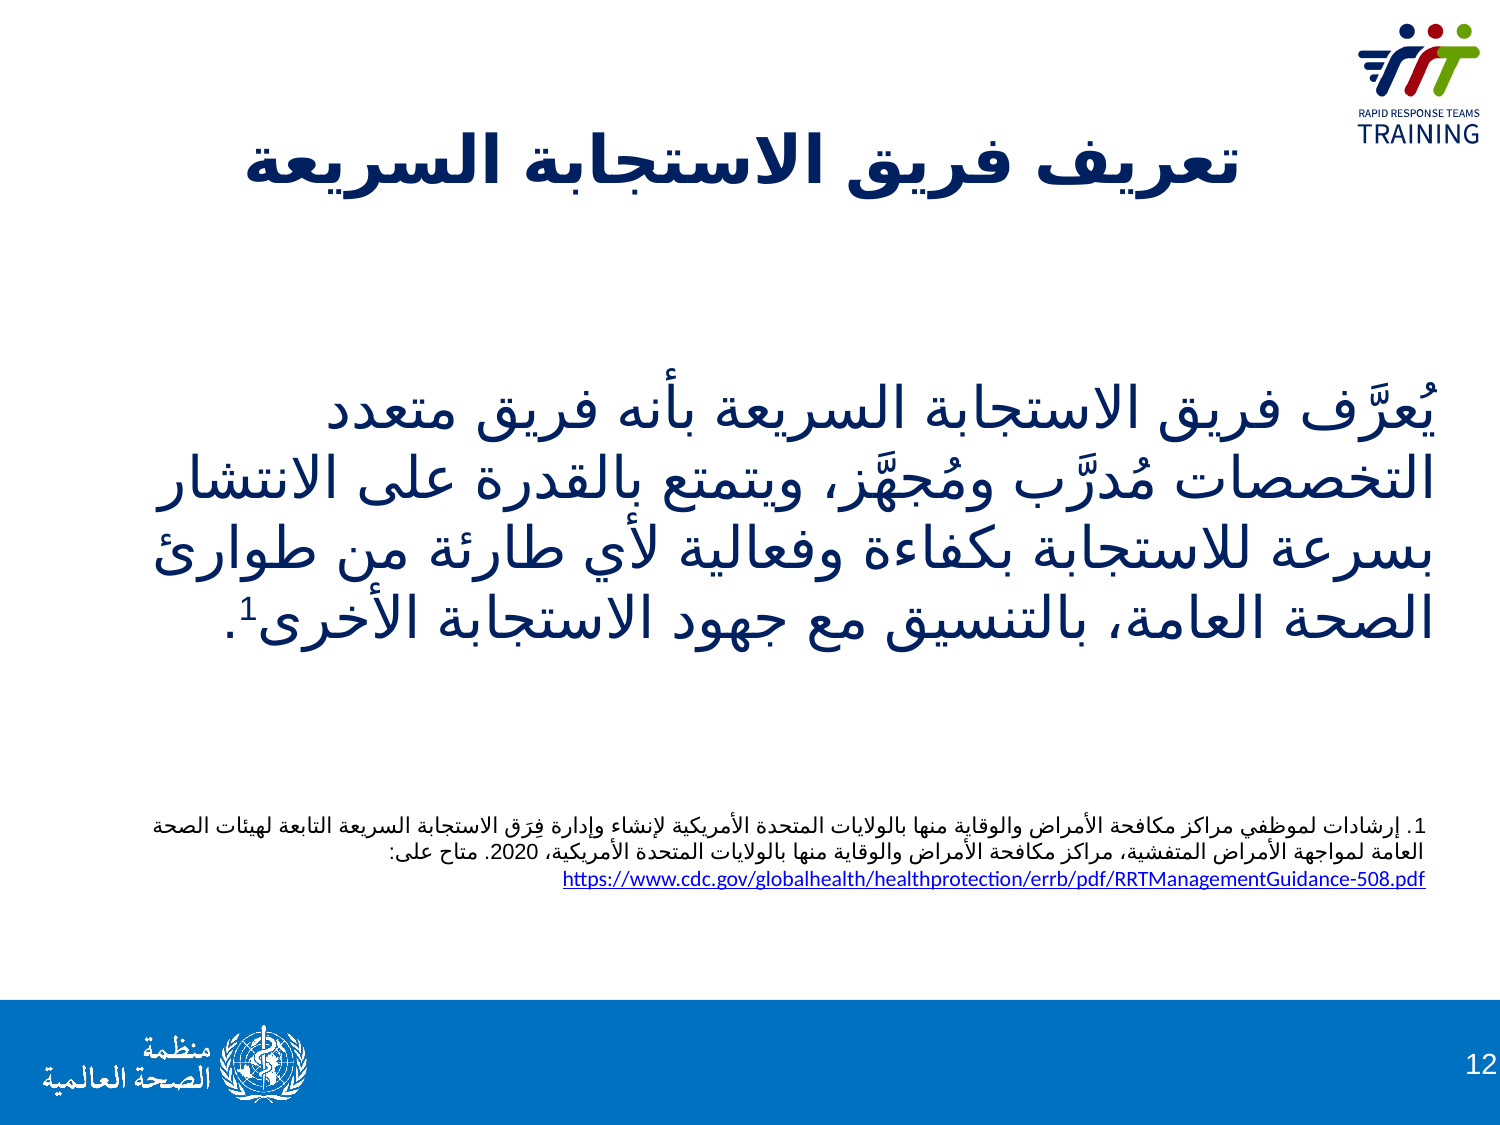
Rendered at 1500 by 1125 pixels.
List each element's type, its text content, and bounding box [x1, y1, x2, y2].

list يُعرَّف فريق الاستجابة السريعة بأنه فريق متعدد التخصصات مُدرَّب ومُجهَّز، ويتمتع بالقدرة على الانتشار بسرعة للاستجابة بكفاءة وفعالية لأي طارئة من طوارئ الصحة العامة، بالتنسيق مع جهود الاستجابة الأخرى1. [88, 370, 1439, 762]
title تعريف فريق الاستجابة السريعة [88, 86, 1439, 228]
picture [1357, 23, 1480, 144]
picture [43, 1025, 307, 1103]
text_box 1. إرشادات لموظفي مراكز مكافحة الأمراض والوقاية منها بالولايات المتحدة الأمريكية لإنشاء وإدارة فِرَق الاستجابة السريعة التابعة لهيئات الصحة العامة لمواجهة الأمراض المتفشية، مراكز مكافحة الأمراض والوقاية منها بالولايات المتحدة الأمريكية، 2020. متاح على: https://www.cdc.gov/globalhealth/healthprotection/errb/pdf/RRTManagementGuidance-508.pdf [88, 761, 1438, 896]
